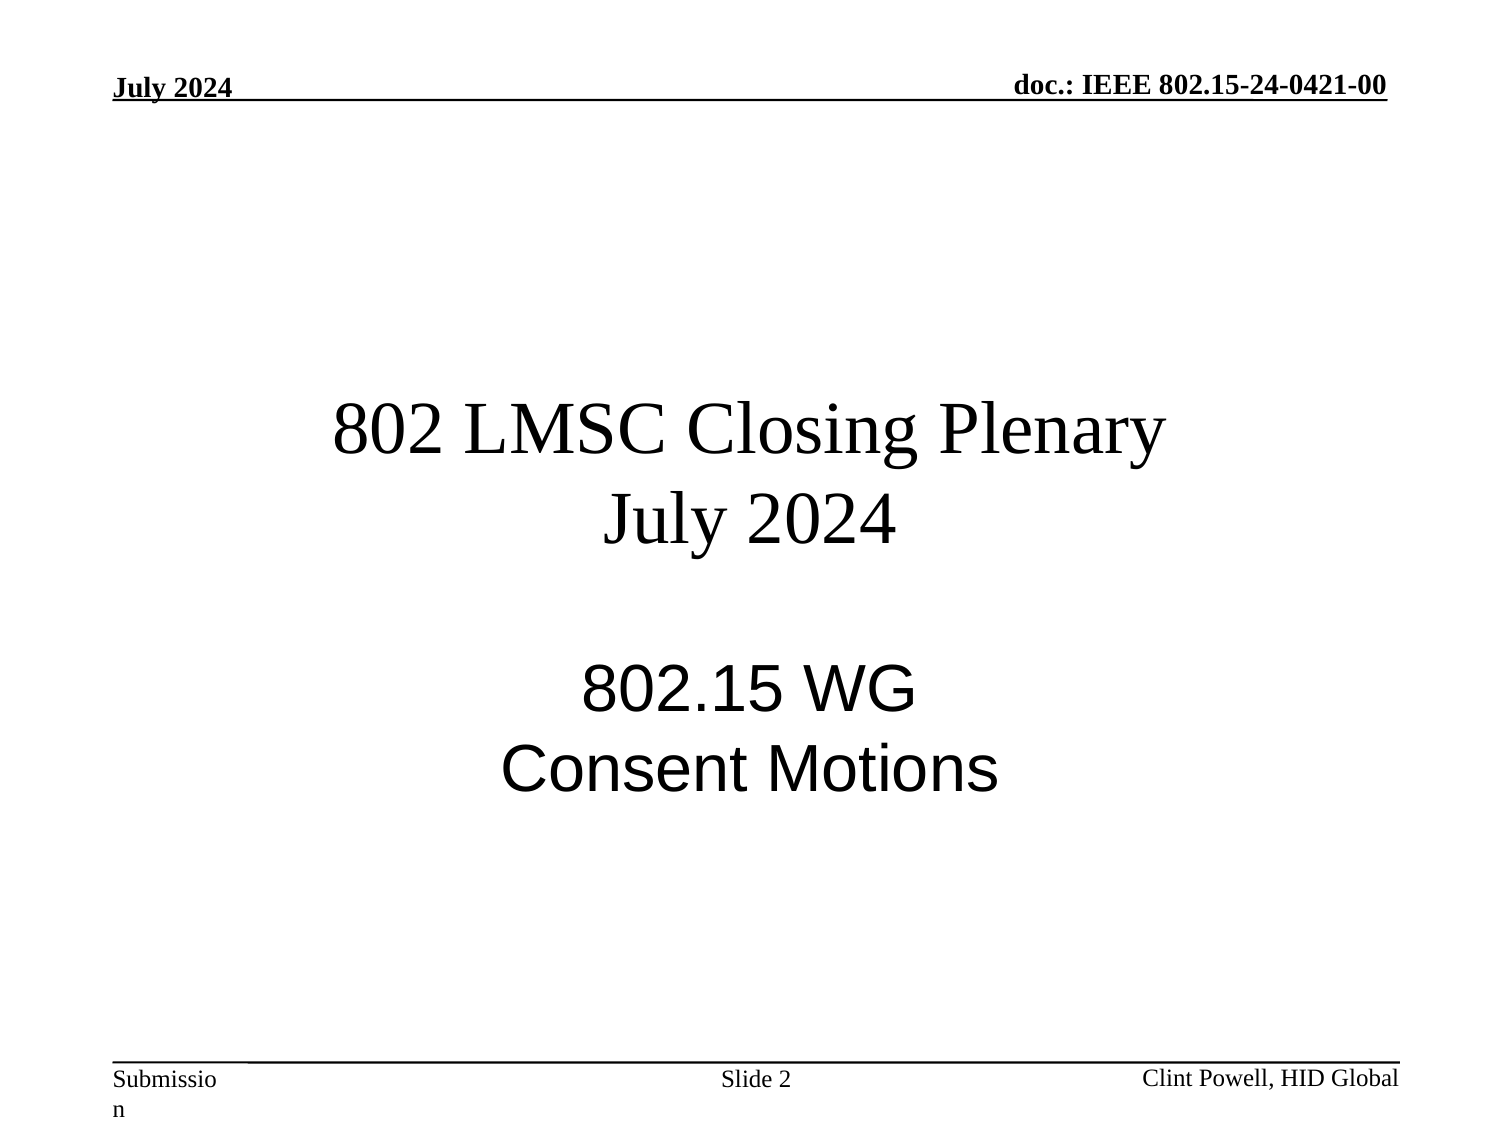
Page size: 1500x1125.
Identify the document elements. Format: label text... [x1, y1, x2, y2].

slide_number Slide 2 [712, 1062, 800, 1093]
title 802 LMSC Closing Plenary July 2024 [112, 375, 1388, 563]
subtitle 802.15 WG Consent Motions [225, 637, 1275, 925]
